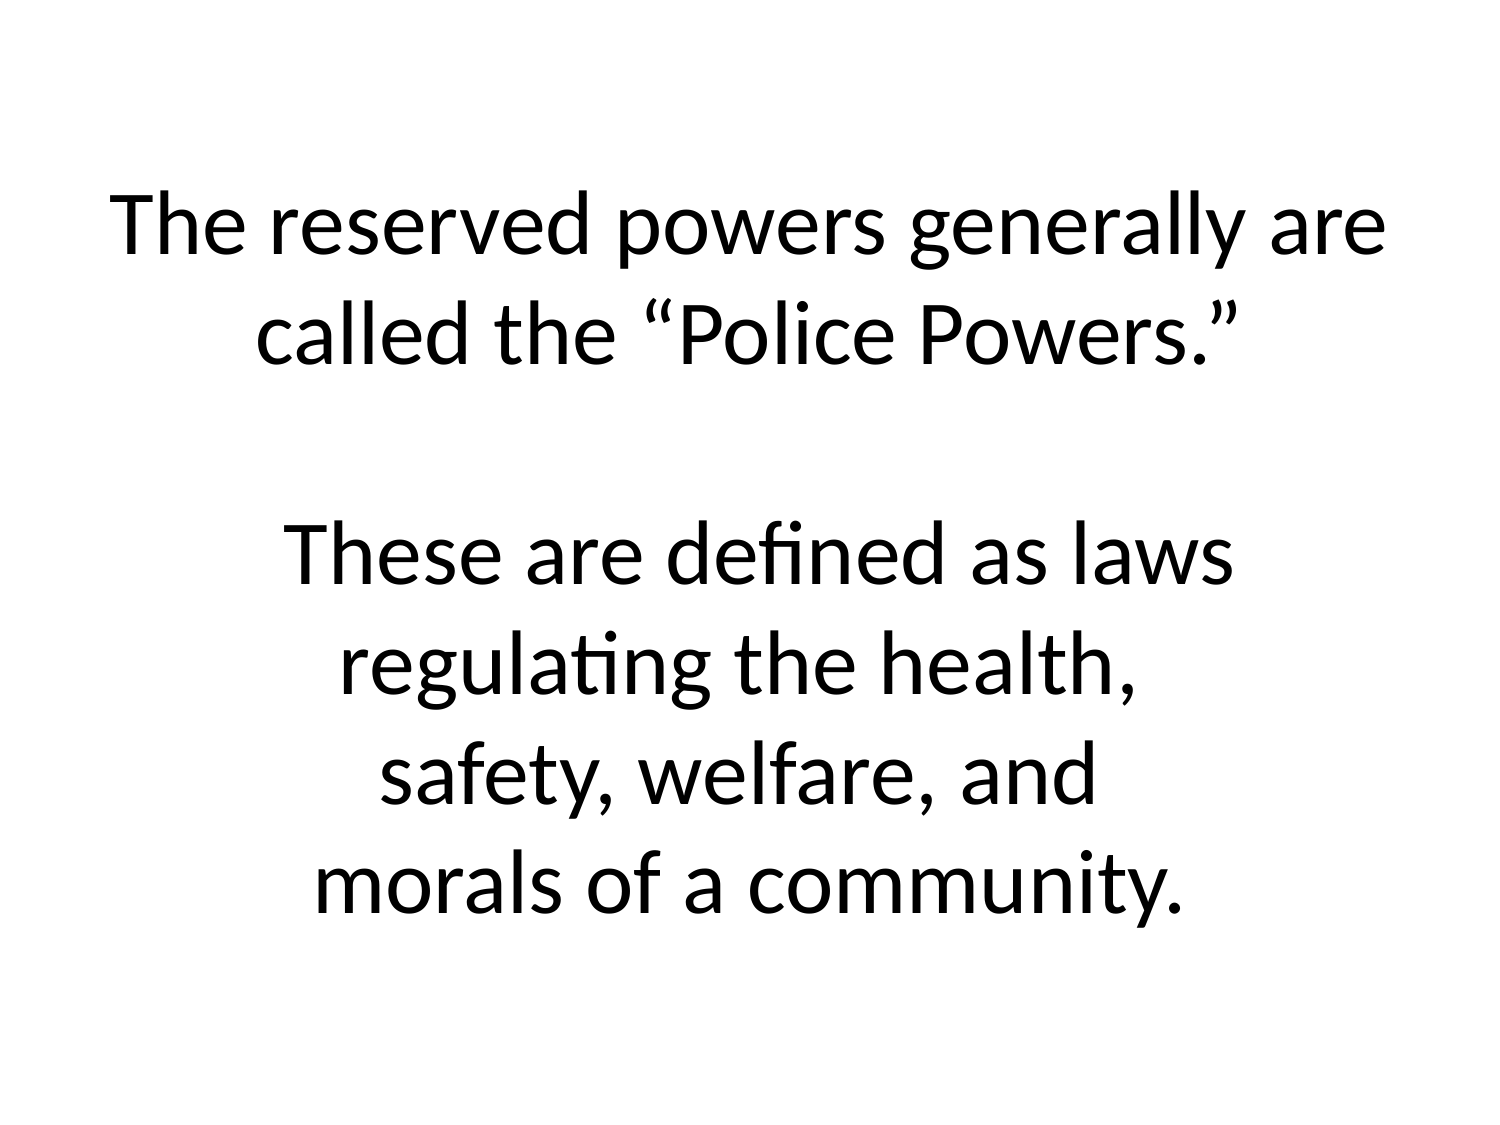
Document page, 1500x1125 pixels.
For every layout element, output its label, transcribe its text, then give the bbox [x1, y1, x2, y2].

title The reserved powers generally are called the “Police Powers.” These are defined as laws regulating the health, safety, welfare, and morals of a community. [74, 44, 1426, 1051]
